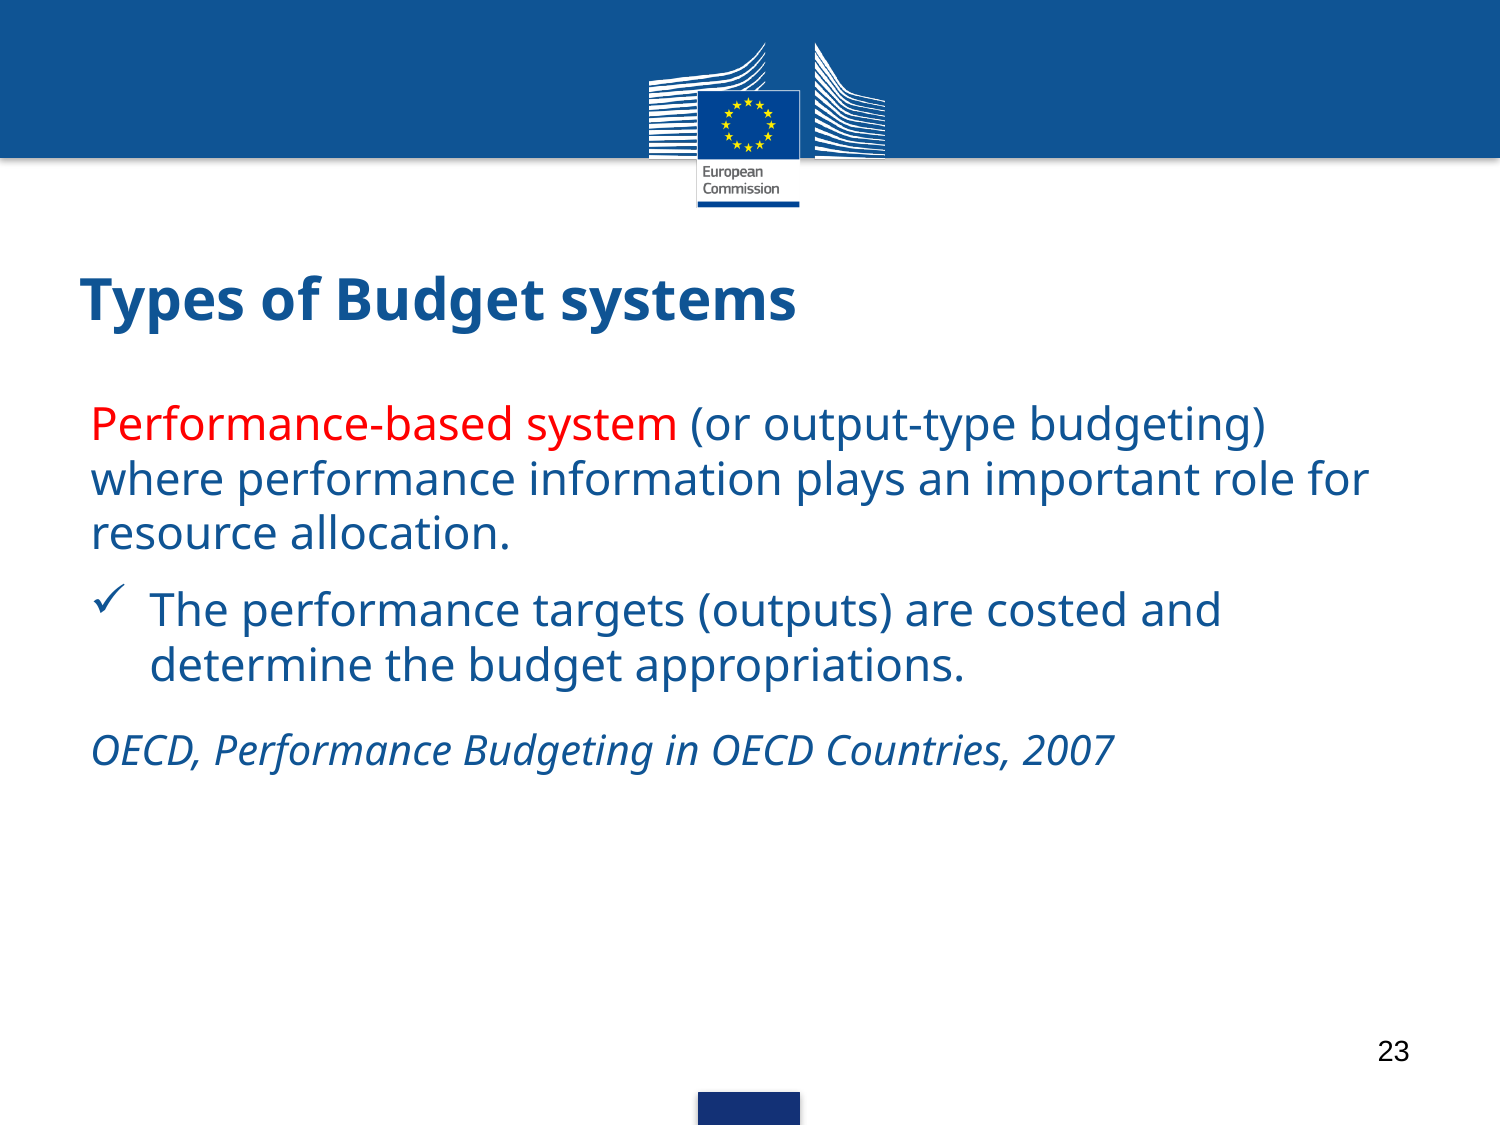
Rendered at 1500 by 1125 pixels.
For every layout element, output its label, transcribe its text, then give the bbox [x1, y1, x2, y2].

list Performance-based system (or output-type budgeting) where performance information plays an important role for resource allocation. The performance targets (outputs) are costed and determine the budget appropriations. OECD, Performance Budgeting in OECD Countries, 2007 [74, 386, 1426, 809]
title Types of Budget systems [64, 219, 1416, 374]
picture [649, 42, 885, 208]
slide_number 23 [1074, 1024, 1426, 1103]
